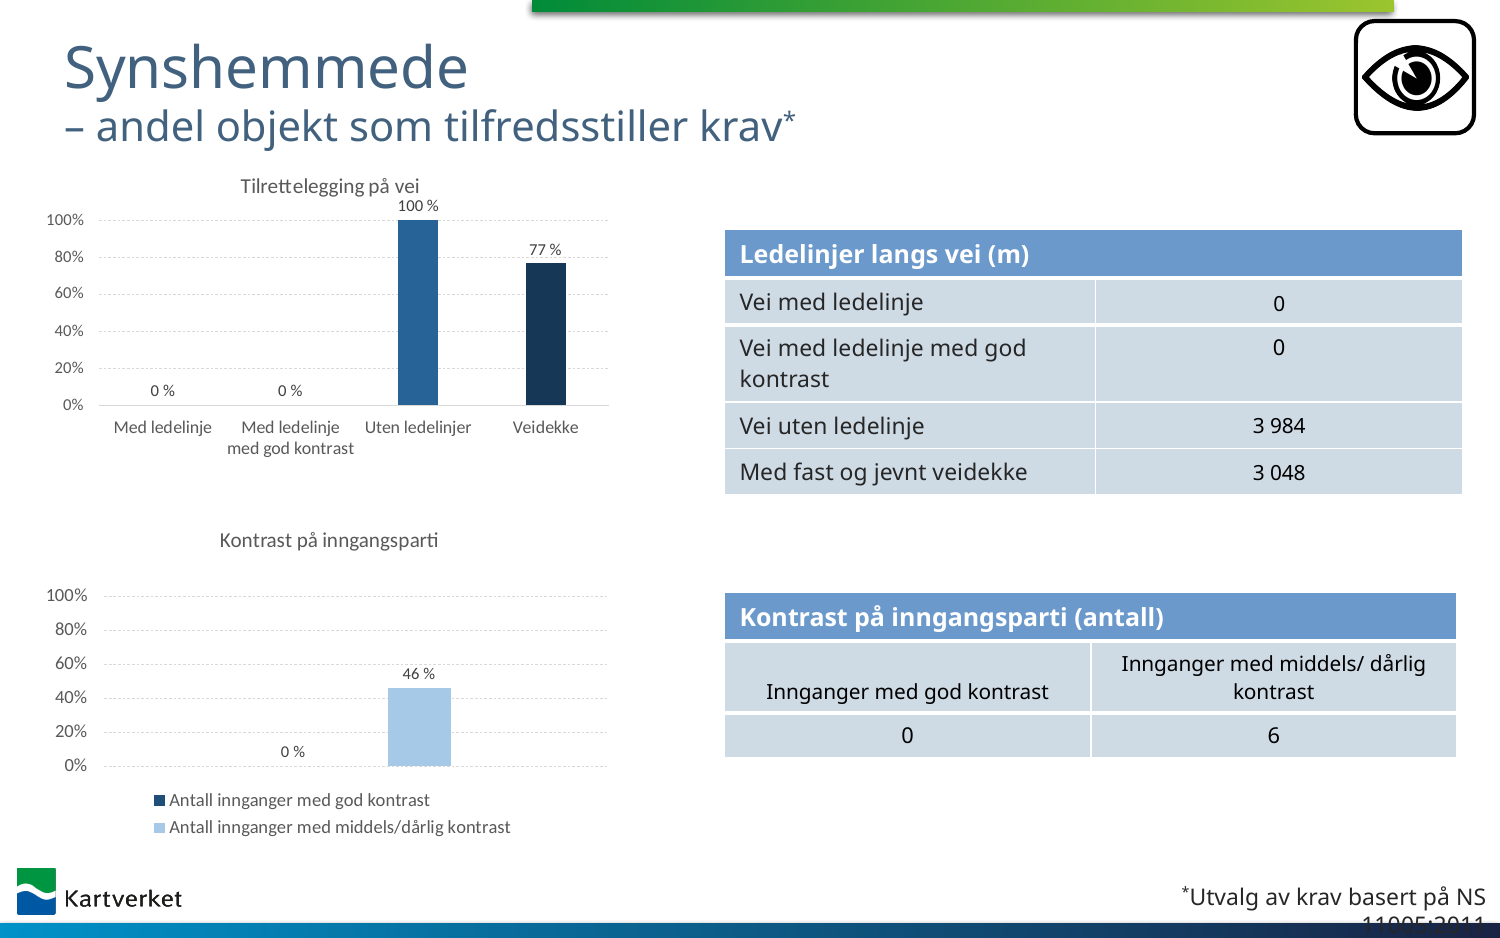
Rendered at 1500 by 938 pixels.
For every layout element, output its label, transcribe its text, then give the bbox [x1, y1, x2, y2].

table_cell 6 [1092, 715, 1456, 757]
table_header Ledelinjer langs vei (m) [725, 230, 1462, 276]
picture [41, 166, 619, 492]
table_cell 0 [725, 715, 1090, 757]
table_cell Innganger med god kontrast [725, 643, 1090, 711]
table_header Kontrast på inngangsparti (antall) [725, 593, 1456, 639]
table_cell Vei uten ledelinje [725, 403, 1095, 448]
table_cell Vei med ledelinje med god kontrast [725, 327, 1095, 401]
table_cell Vei med ledelinje [725, 280, 1095, 323]
table_cell 3 984 [1096, 403, 1462, 448]
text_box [1355, 20, 1475, 134]
text_box *Utvalg av krav basert på NS 11005:2011 [1068, 873, 1500, 938]
text_box Synshemmede – andel objekt som tilfredsstiller krav* [49, 24, 1431, 158]
table_cell 0 [1096, 280, 1462, 323]
table_cell Innganger med middels/ dårlig kontrast [1092, 643, 1456, 711]
table_cell 0 [1096, 327, 1462, 401]
picture [41, 520, 618, 846]
table_cell Med fast og jevnt veidekke [725, 449, 1095, 494]
table_cell 3 048 [1096, 449, 1462, 494]
